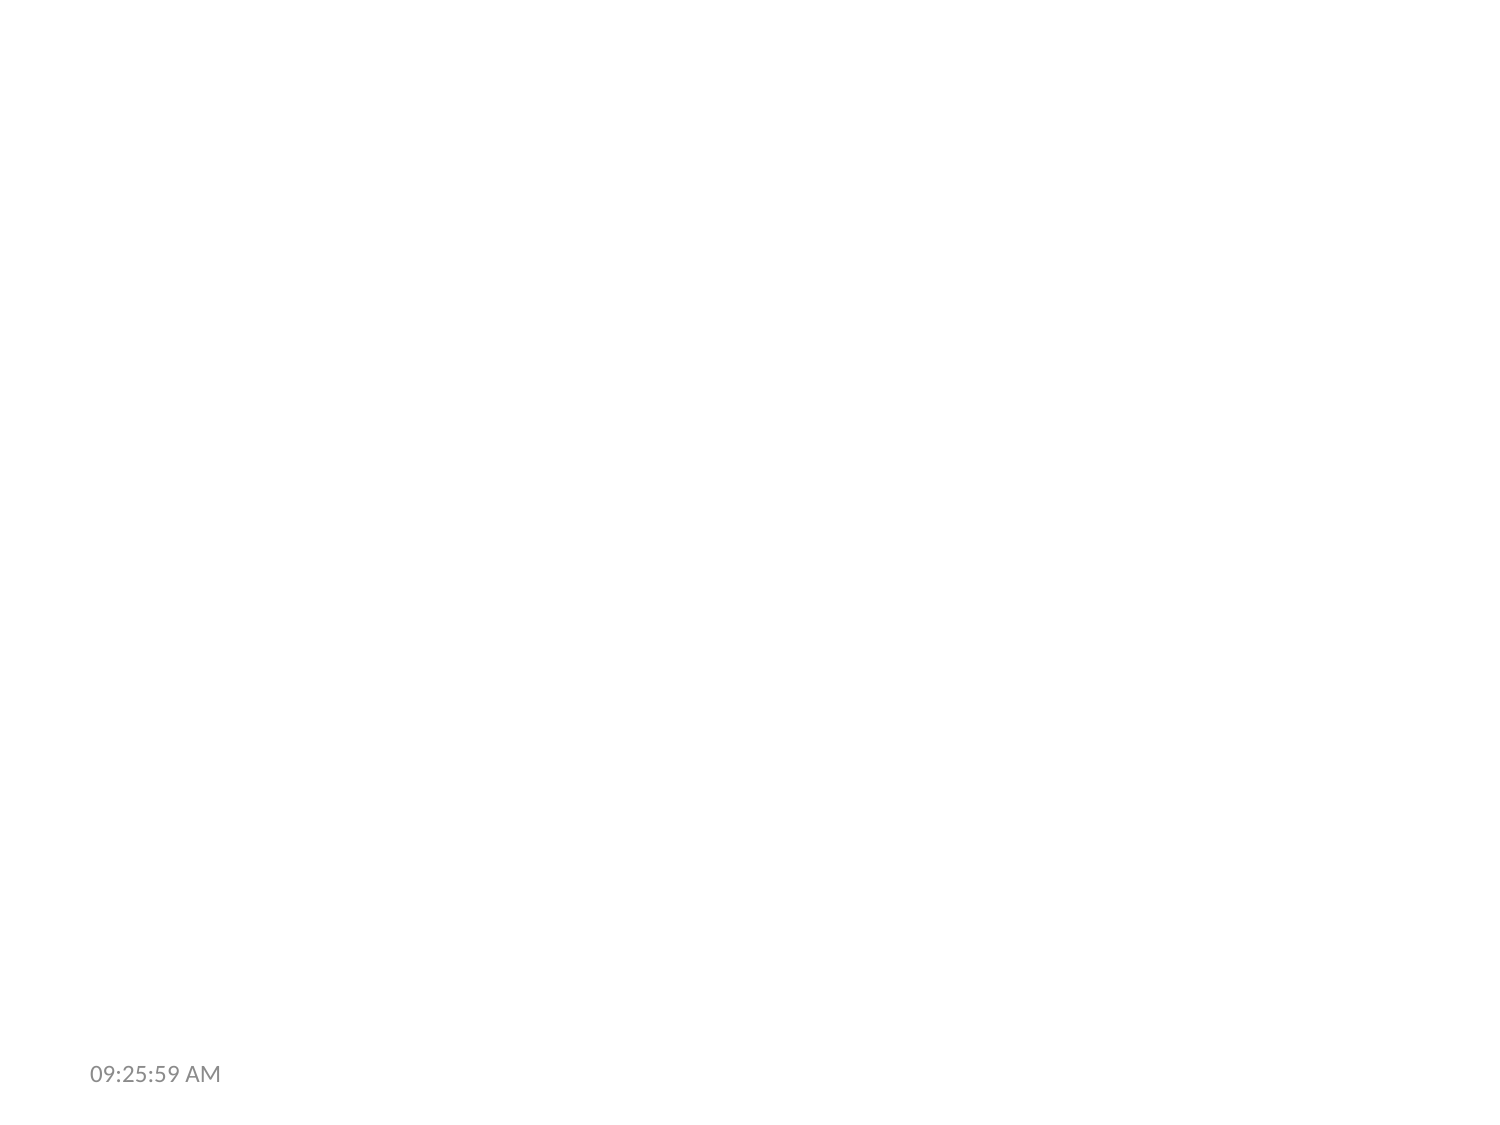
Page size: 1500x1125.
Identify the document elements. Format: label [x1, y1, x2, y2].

slide_number [75, 1042, 425, 1103]
